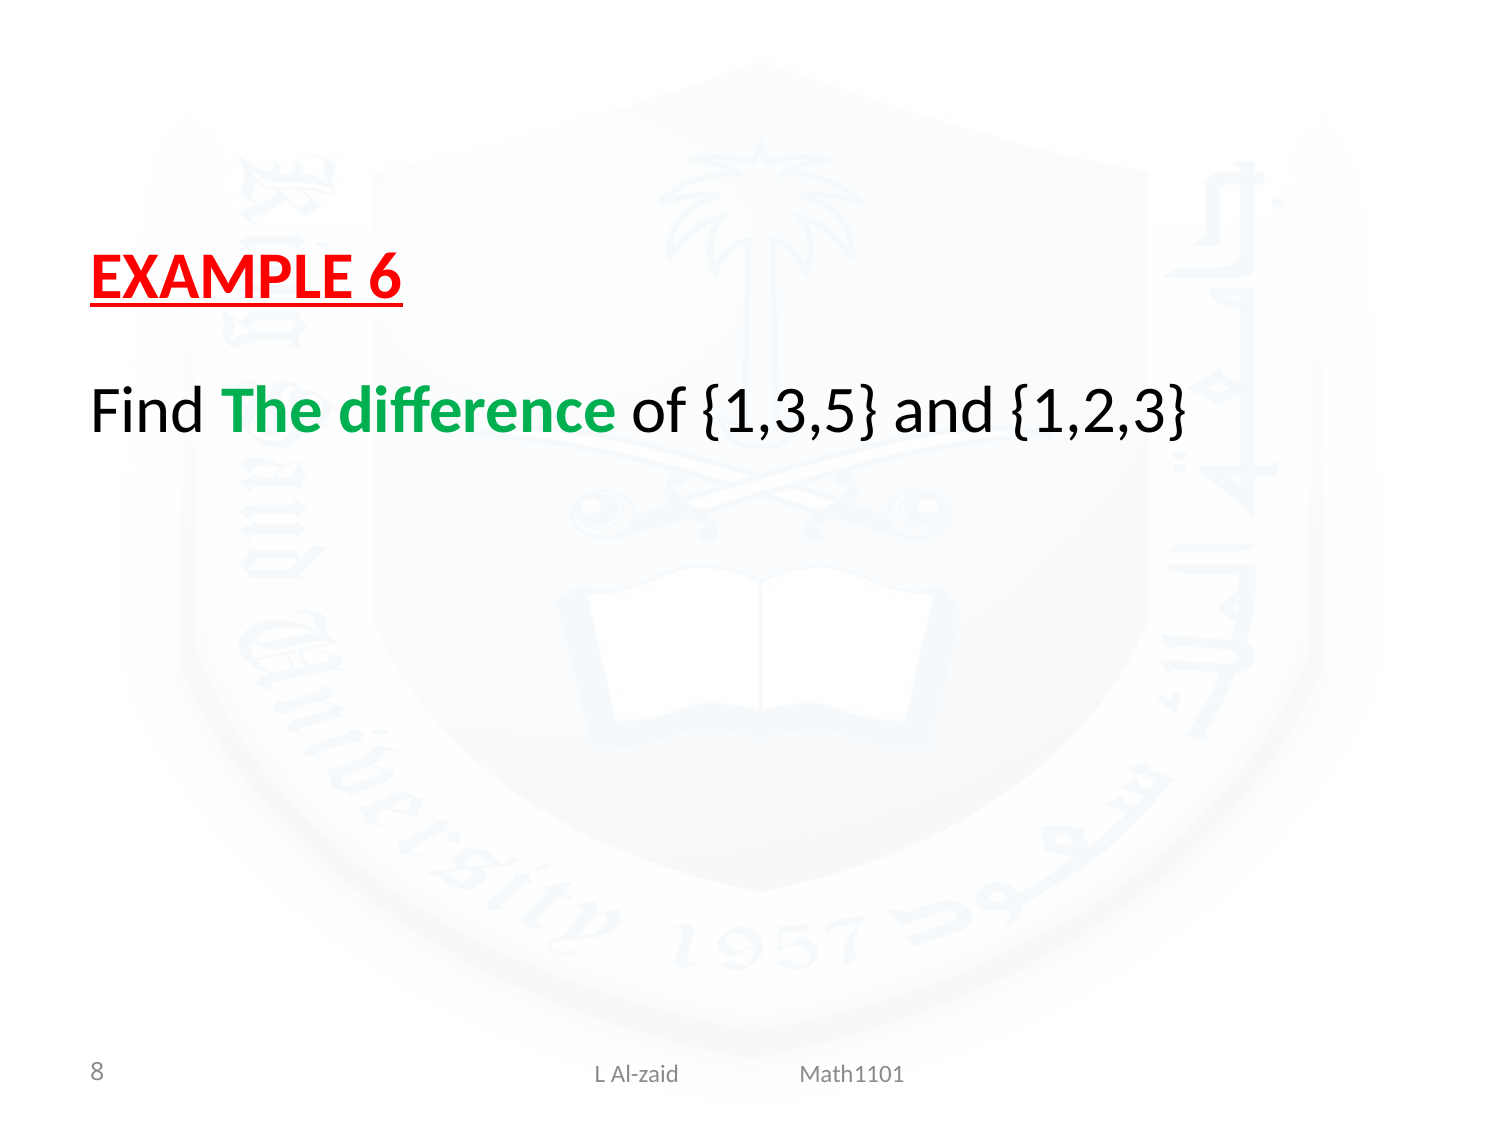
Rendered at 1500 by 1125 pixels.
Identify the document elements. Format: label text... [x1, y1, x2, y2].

list EXAMPLE 6 Find The difference of {1,3,5} and {1,2,3} [75, 184, 1425, 1005]
slide_number 8 [75, 1042, 425, 1103]
footer L Al-zaid Math1101 [512, 1042, 988, 1103]
